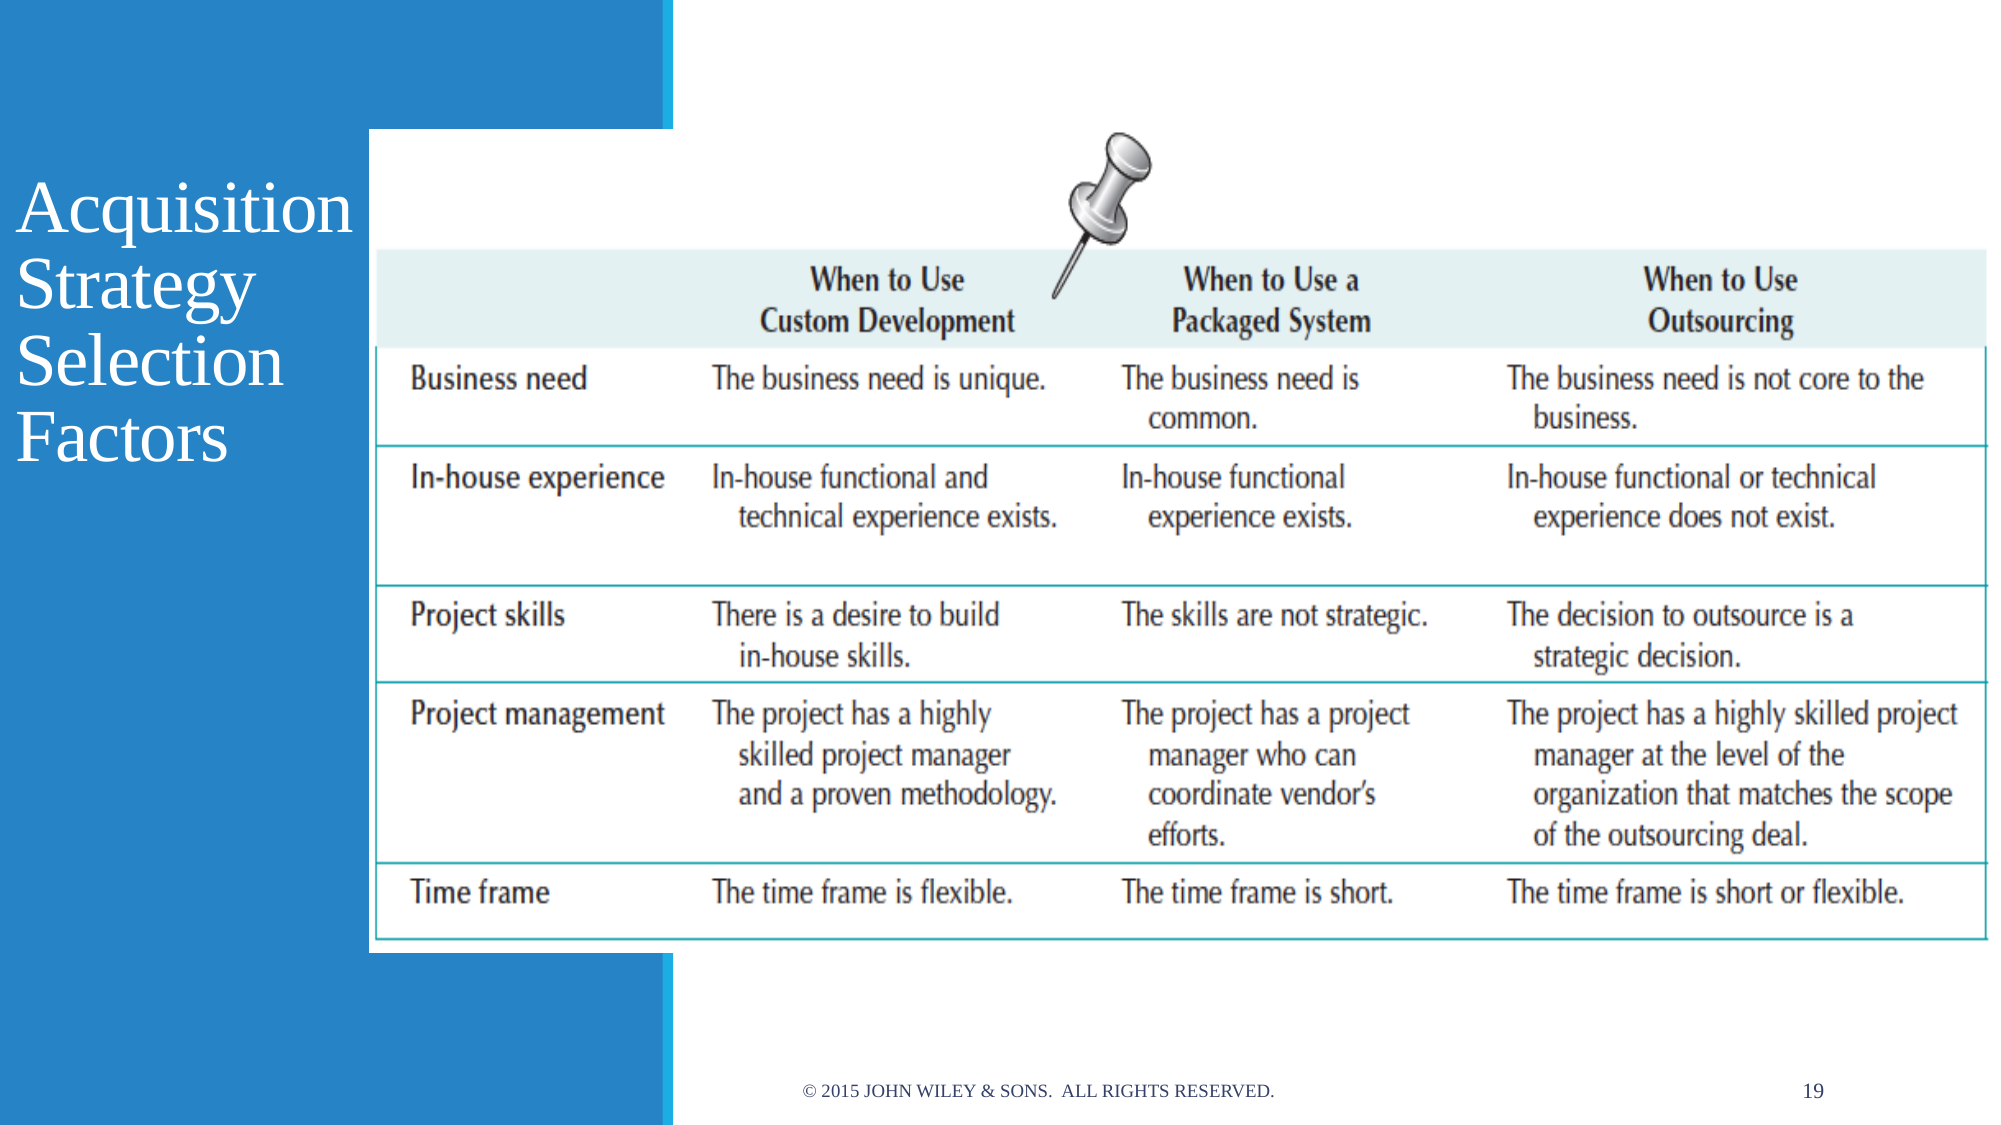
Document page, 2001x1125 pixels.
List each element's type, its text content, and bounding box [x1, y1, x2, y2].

footer © 2015 John Wiley & Sons. All Rights Reserved. [787, 1059, 1550, 1120]
slide_number 19 [1624, 1059, 1840, 1120]
picture [369, 128, 2000, 954]
title Acquisition Strategy Selection Factors [0, 109, 525, 485]
